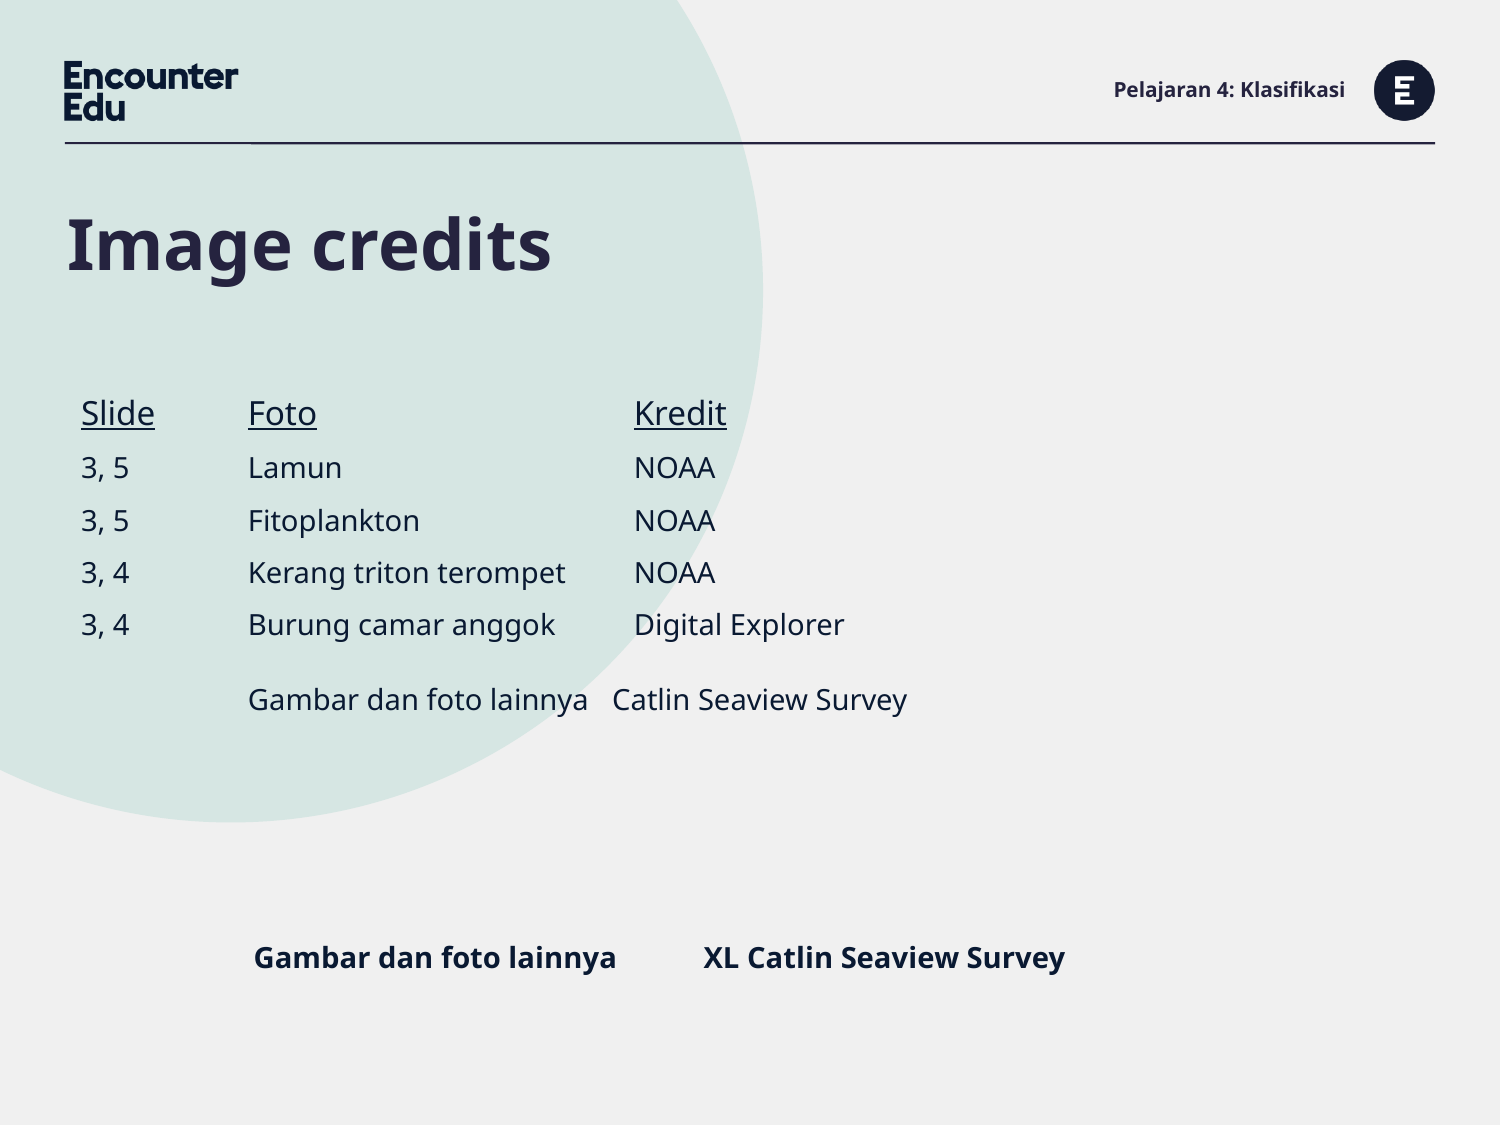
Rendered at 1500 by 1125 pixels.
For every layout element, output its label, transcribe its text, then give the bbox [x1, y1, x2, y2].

text_box Kredit NOAA NOAA NOAA Digital Explorer [626, 364, 1122, 655]
title Pelajaran 4: Klasifikasi [749, 67, 1359, 114]
picture [1372, 58, 1436, 122]
text_box Gambar dan foto lainnya XL Catlin Seaview Survey [246, 931, 1122, 982]
picture [60, 59, 243, 122]
text_box Foto Lamun Fitoplankton Kerang triton terompet Burung camar anggok [240, 364, 598, 650]
text_box Slide 3, 5 3, 5 3, 4 3, 4 [73, 364, 240, 650]
text_box Gambar dan foto lainnya Catlin Seaview Survey [240, 655, 1256, 724]
